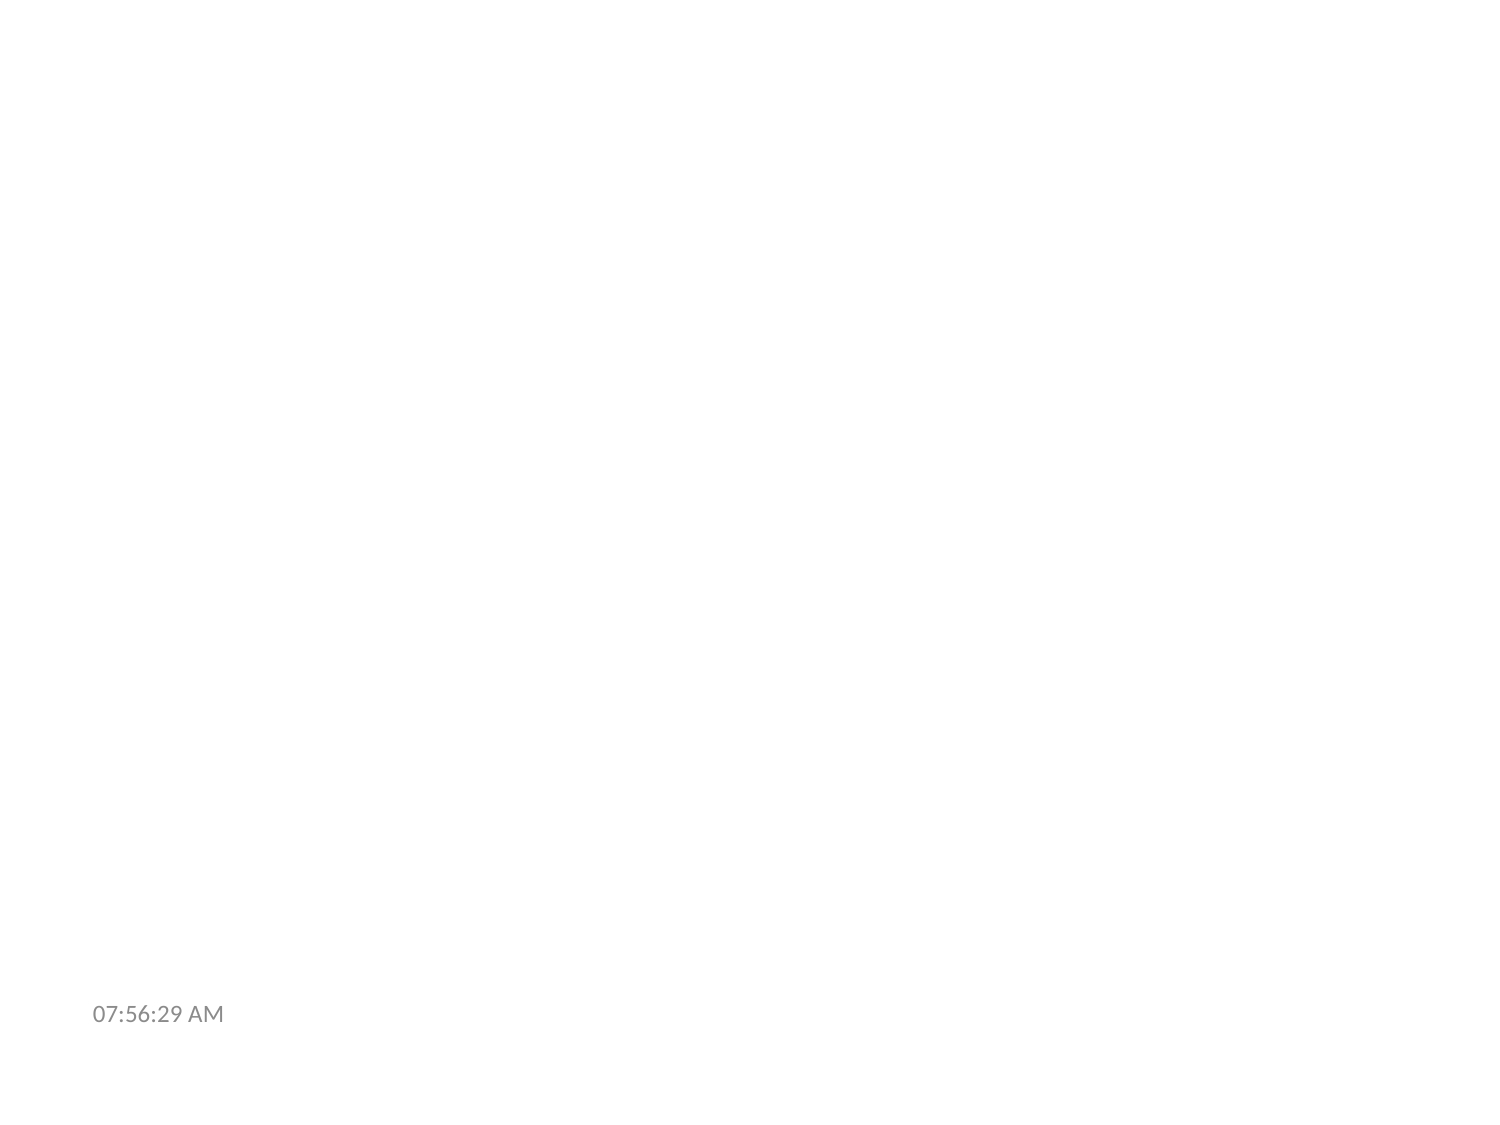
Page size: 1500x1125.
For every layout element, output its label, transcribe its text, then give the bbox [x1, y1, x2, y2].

text_box 3:35:09 PM [77, 982, 428, 1043]
